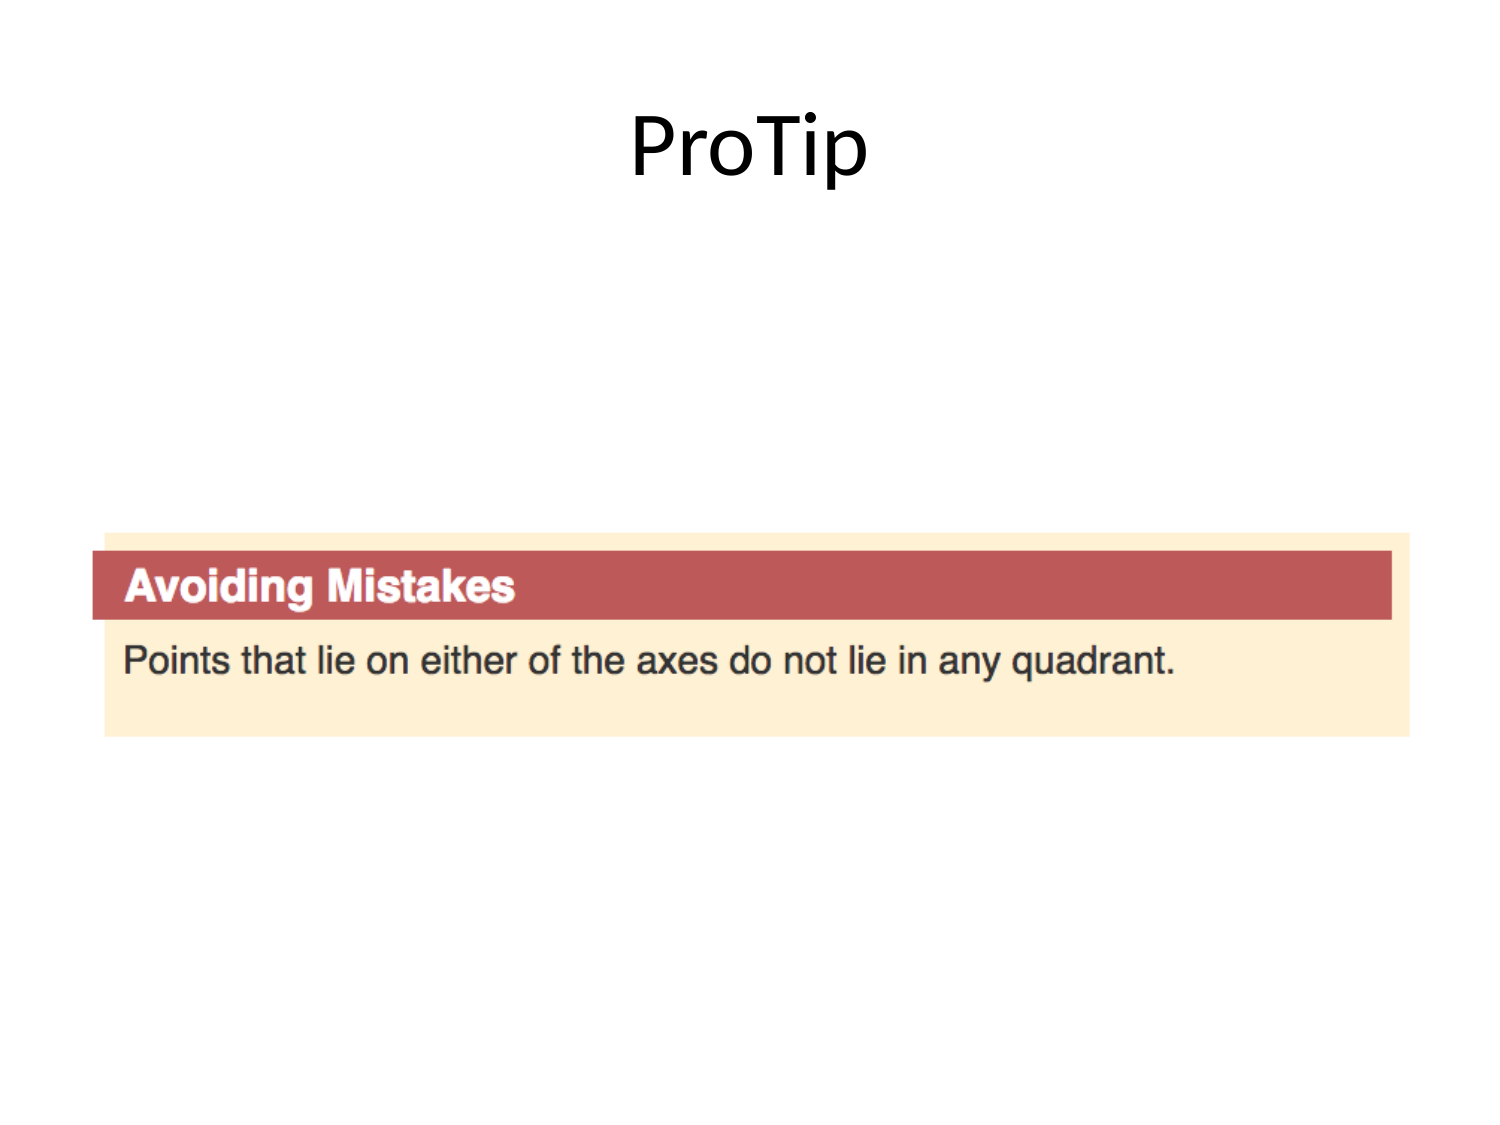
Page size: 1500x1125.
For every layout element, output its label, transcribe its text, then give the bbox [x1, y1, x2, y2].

title ProTip [75, 45, 1425, 233]
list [74, 262, 1426, 1006]
